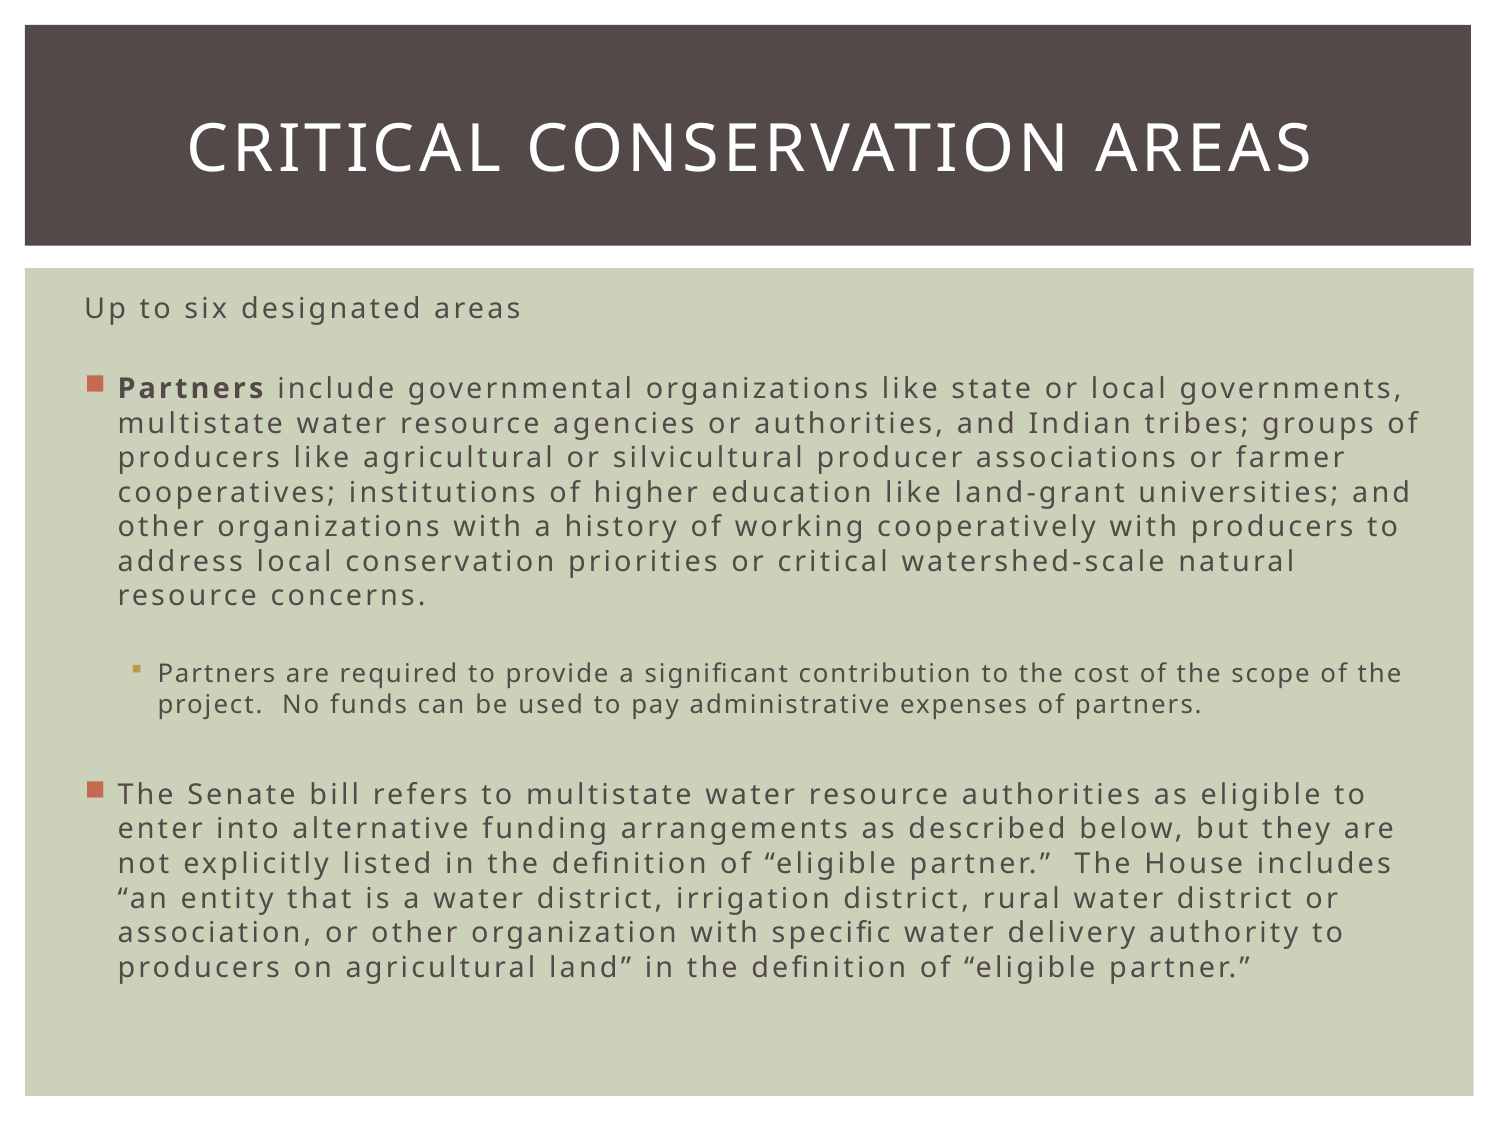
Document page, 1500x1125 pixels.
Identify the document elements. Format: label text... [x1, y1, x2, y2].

list Up to six designated areas Partners include governmental organizations like state or local governments, multistate water resource agencies or authorities, and Indian tribes; groups of producers like agricultural or silvicultural producer associations or farmer cooperatives; institutions of higher education like land-grant universities; and other organizations with a history of working cooperatively with producers to address local conservation priorities or critical watershed-scale natural resource concerns. Partners are required to provide a significant contribution to the cost of the scope of the project. No funds can be used to pay administrative expenses of partners. The Senate bill refers to multistate water resource authorities as eligible to enter into alternative funding arrangements as described below, but they are not explicitly listed in the definition of “eligible partner.” The House includes “an entity that is a water district, irrigation district, rural water district or association, or other organization with specific water delivery authority to producers on agricultural land” in the definition of “eligible partner.” [62, 281, 1442, 1005]
title CRITICAL CONSERVATION AREAS [62, 58, 1438, 232]
